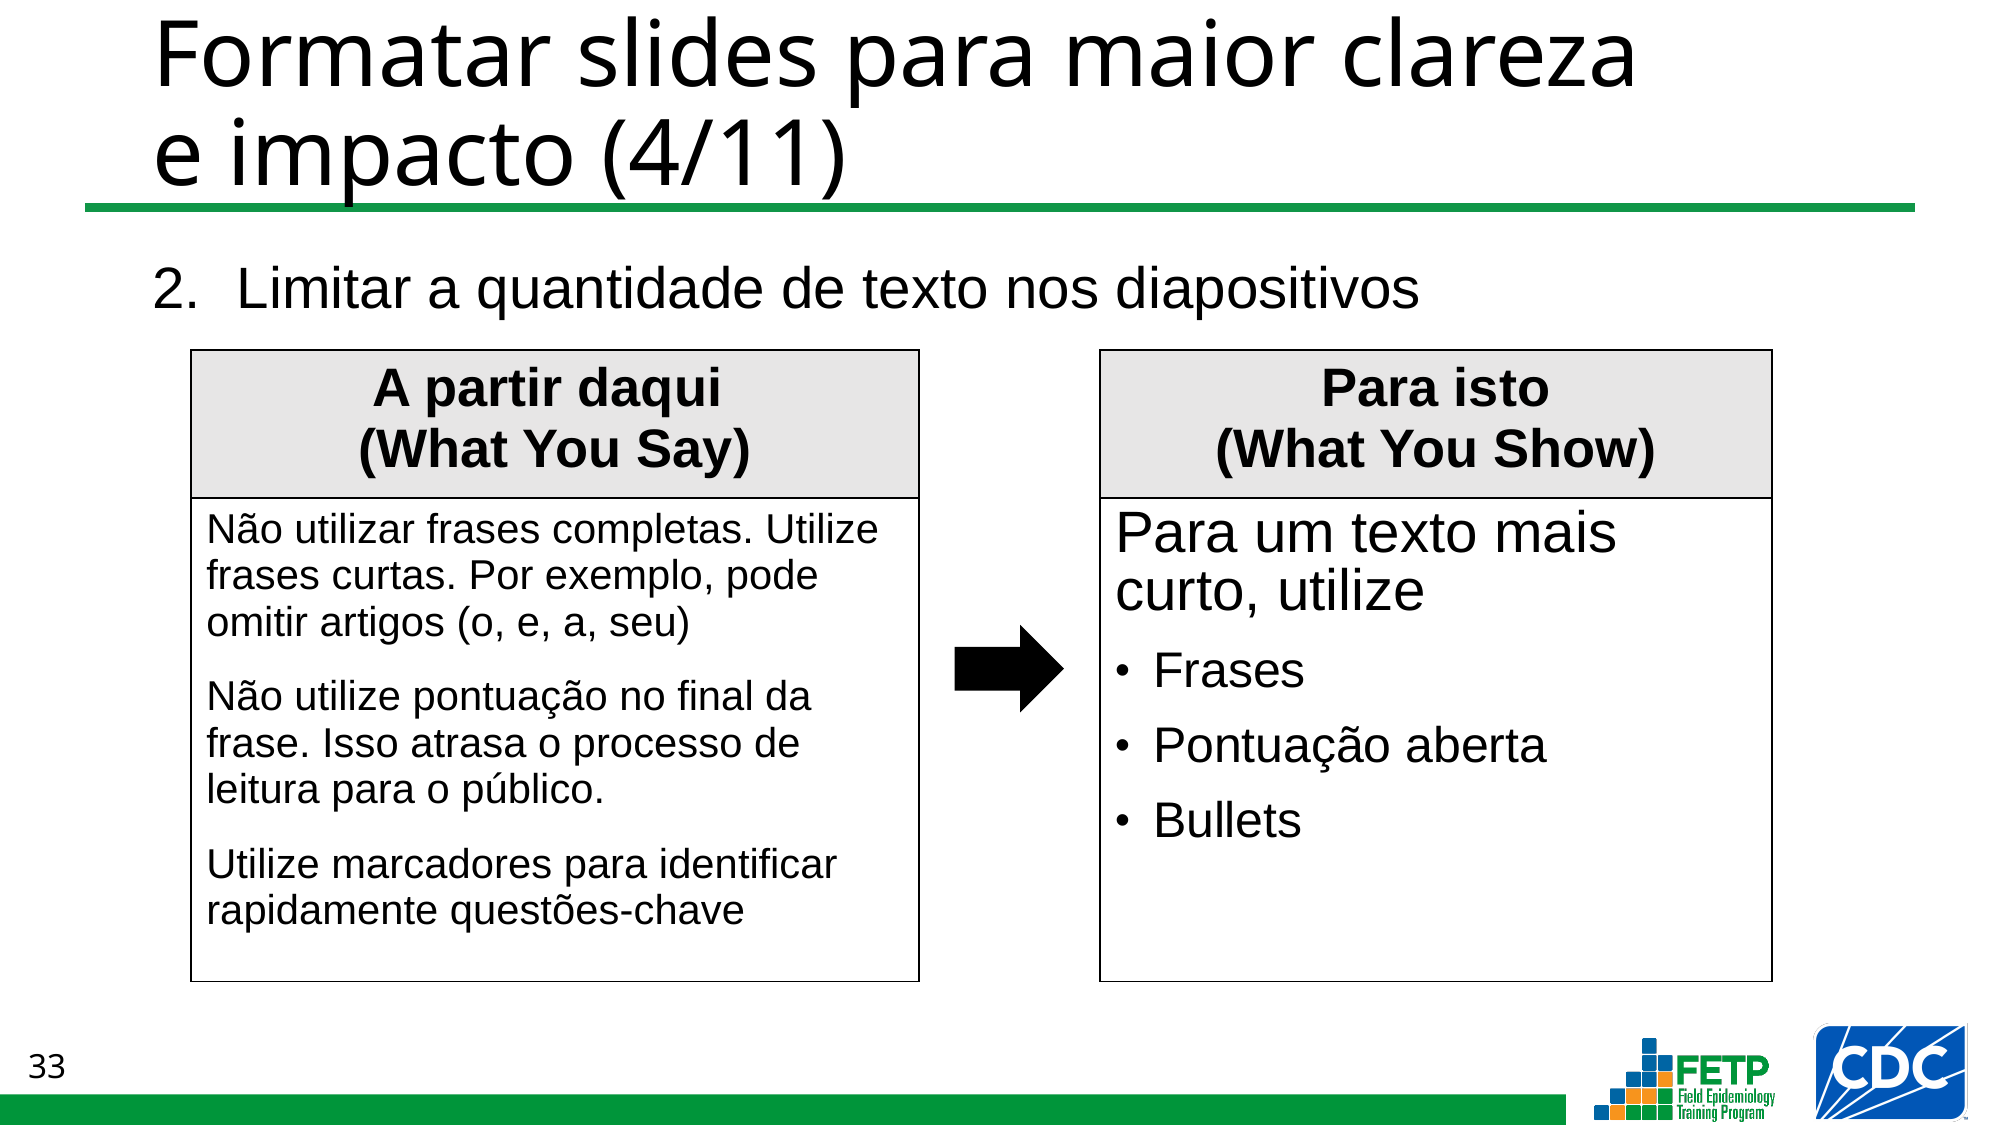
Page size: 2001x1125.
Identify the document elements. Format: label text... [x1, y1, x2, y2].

list Limitar a quantidade de texto nos diapositivos [137, 242, 1863, 1004]
picture [1594, 1038, 1775, 1122]
picture [1813, 1023, 1968, 1122]
title Formatar slides para maior clareza e impacto (4/11) [137, 0, 1863, 207]
